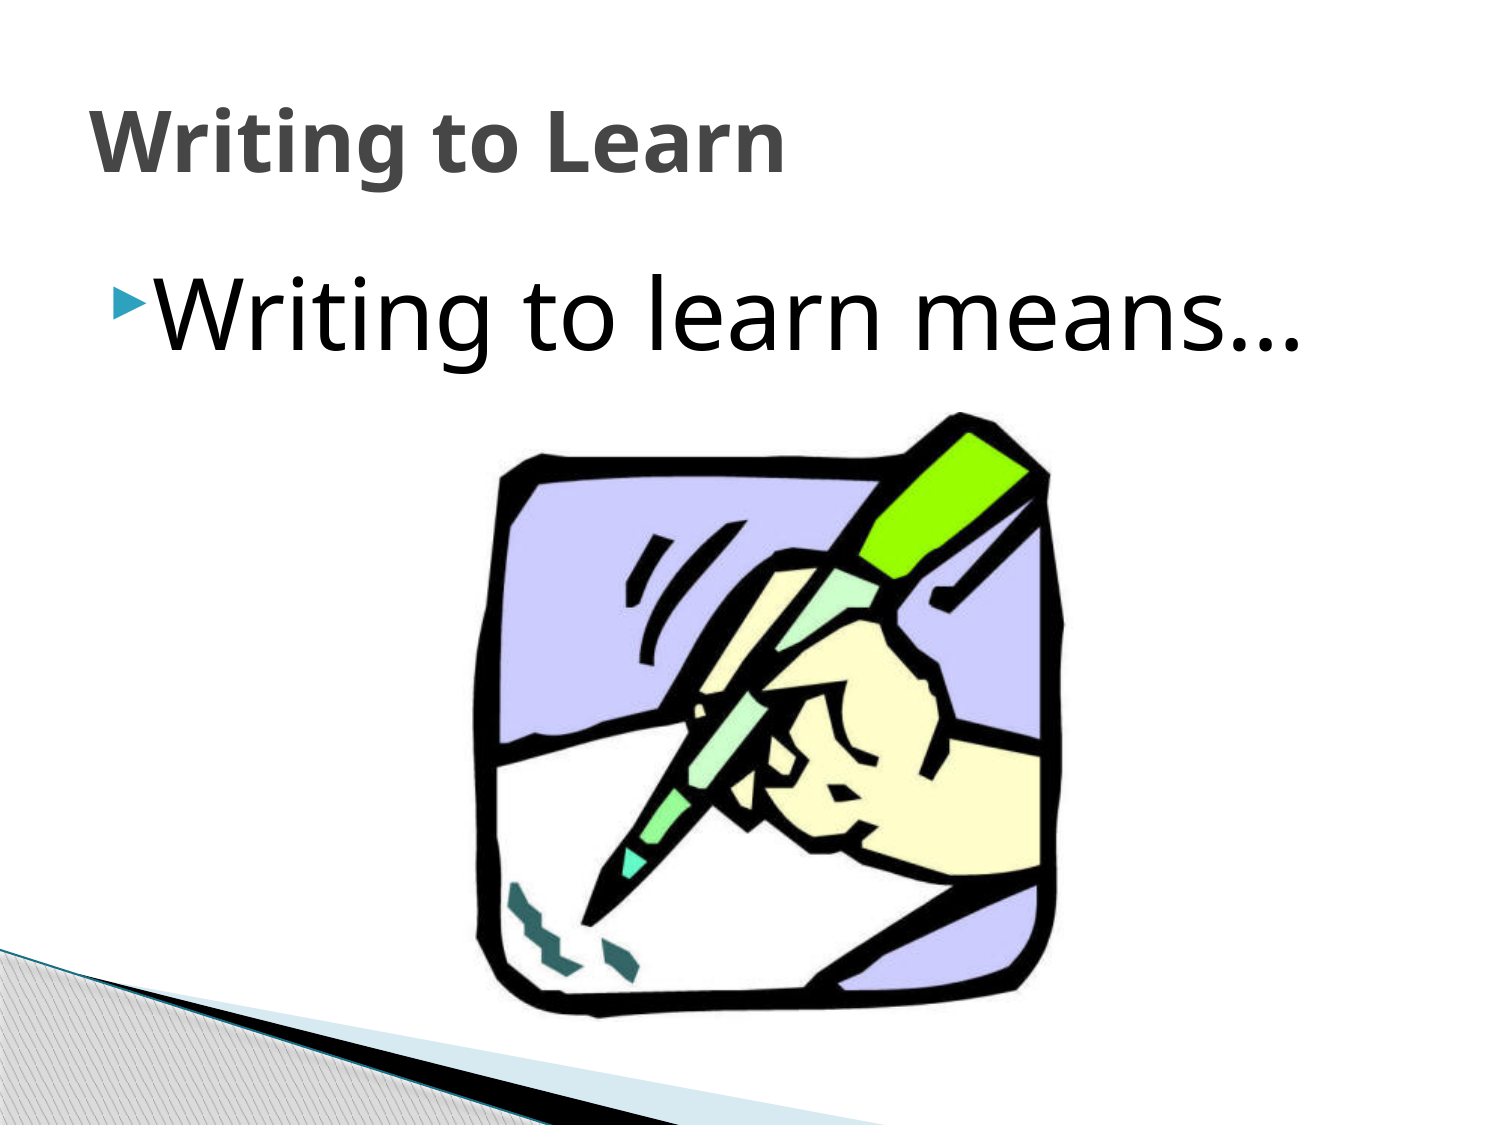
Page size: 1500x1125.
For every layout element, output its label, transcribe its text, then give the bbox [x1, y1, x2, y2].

picture [462, 412, 1074, 1022]
title Writing to Learn [75, 45, 1425, 233]
list Writing to learn means… [75, 243, 1425, 986]
